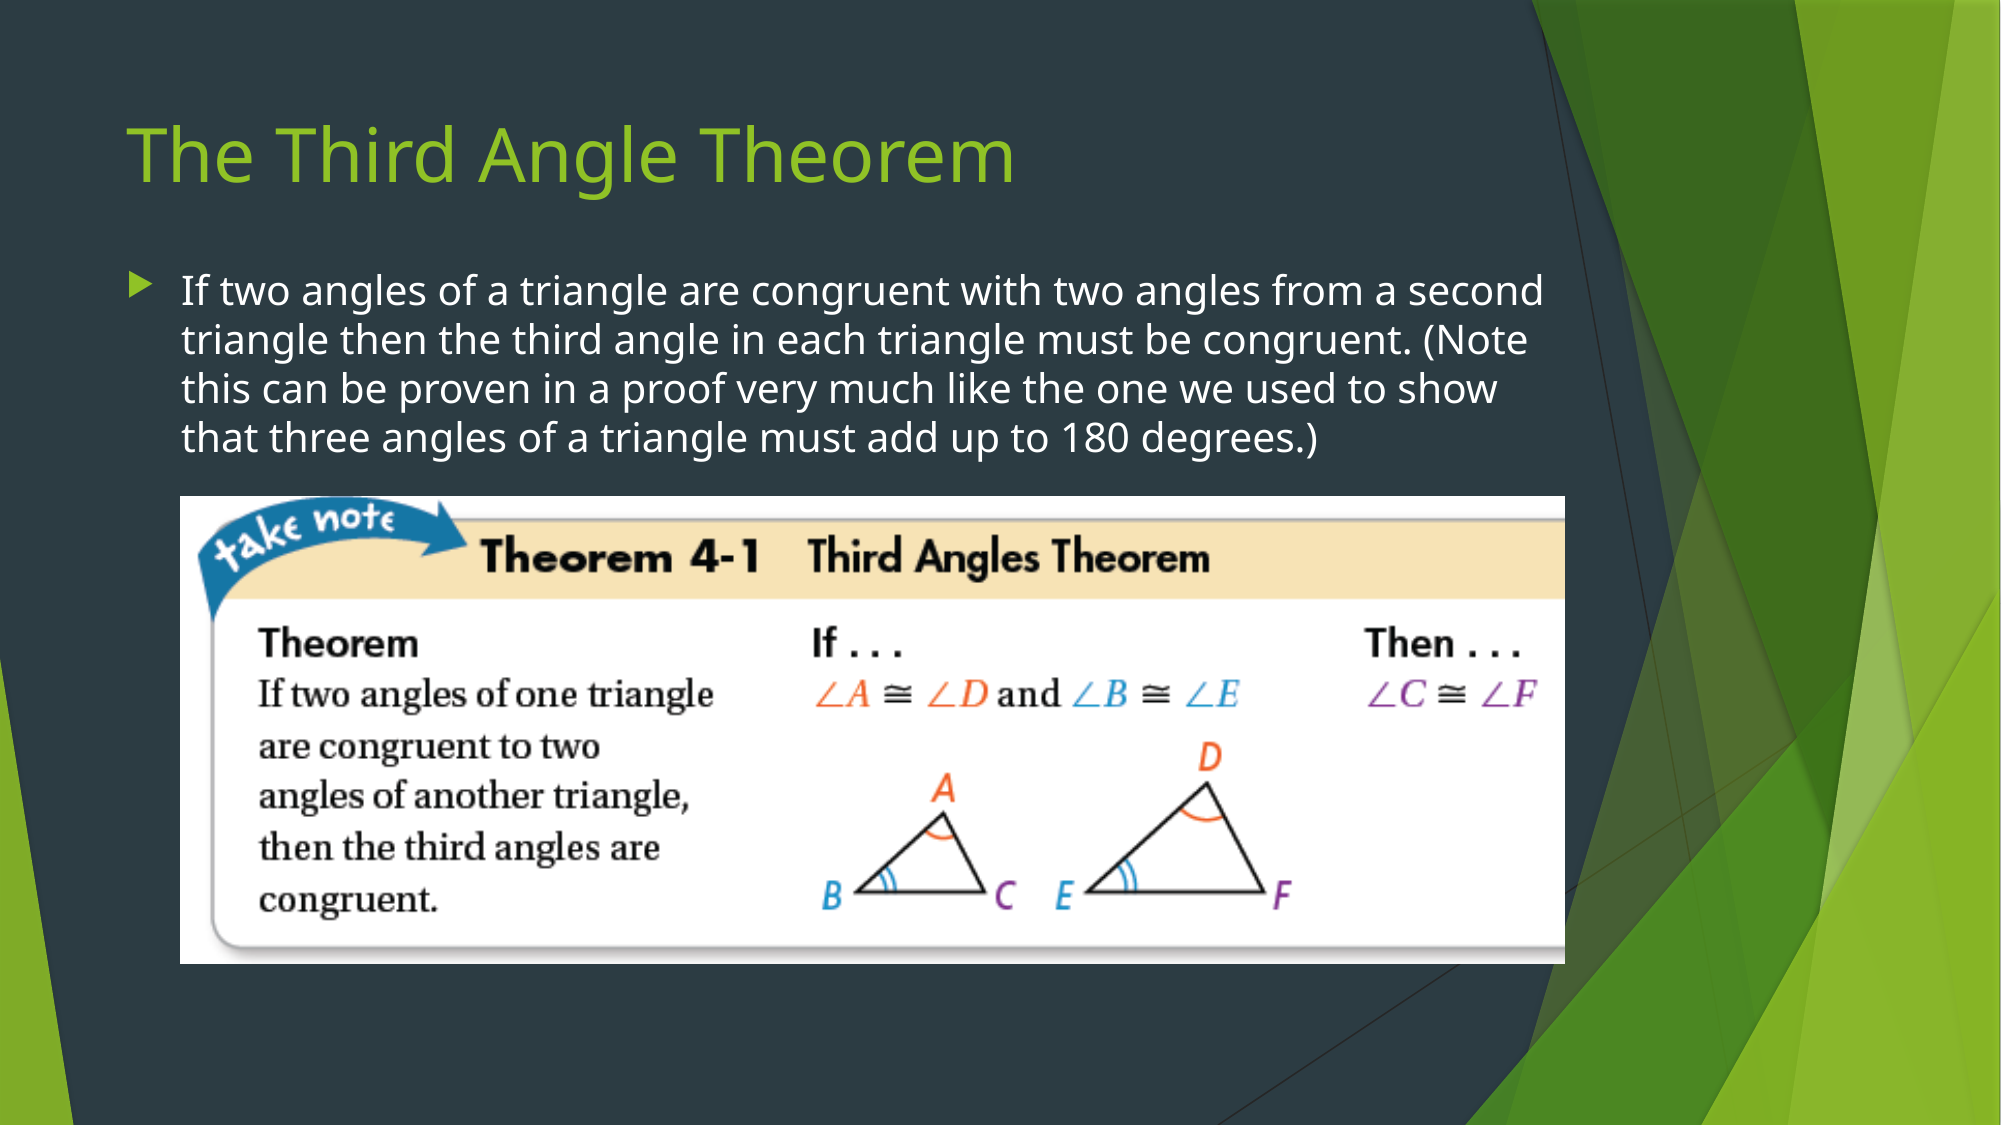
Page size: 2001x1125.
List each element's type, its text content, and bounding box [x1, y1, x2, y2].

list If two angles of a triangle are congruent with two angles from a second triangle then the third angle in each triangle must be congruent. (Note this can be proven in a proof very much like the one we used to show that three angles of a triangle must add up to 180 degrees.) [111, 257, 1565, 474]
title The Third Angle Theorem [111, 99, 1522, 257]
picture [179, 495, 1566, 964]
